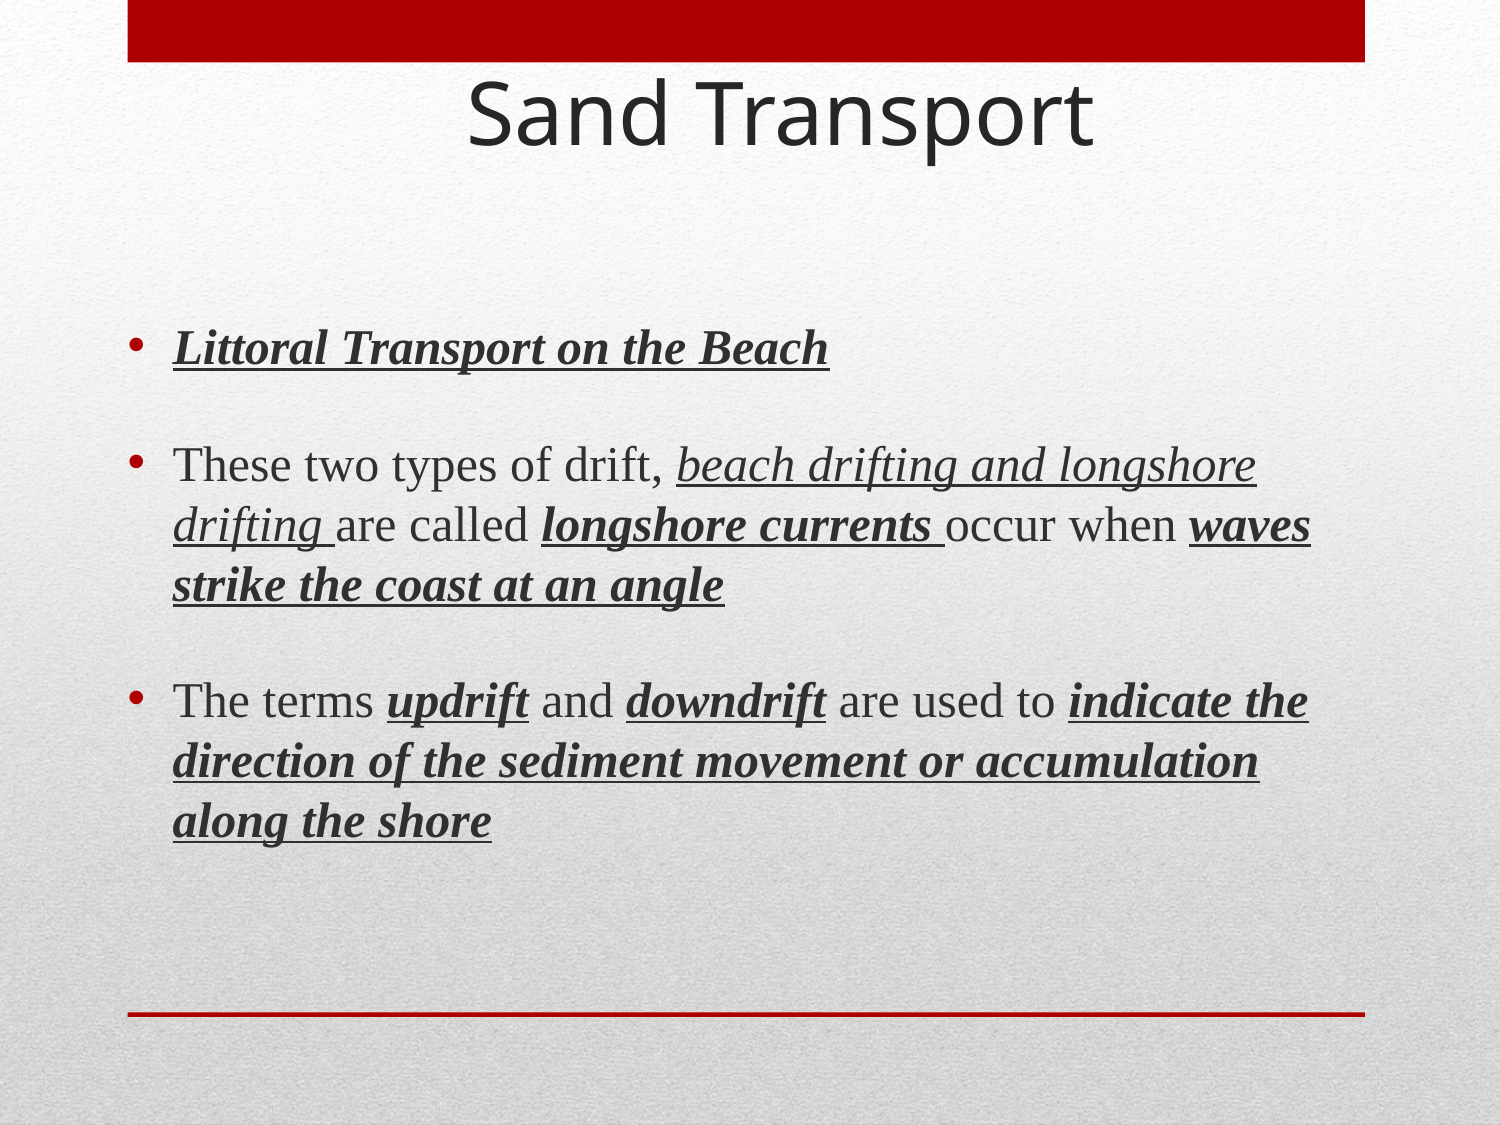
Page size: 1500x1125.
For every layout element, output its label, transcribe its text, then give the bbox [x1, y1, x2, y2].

list Littoral Transport on the Beach These two types of drift, beach drifting and longshore drifting are called longshore currents occur when waves strike the coast at an angle The terms updrift and downdrift are used to indicate the direction of the sediment movement or accumulation along the shore [112, 212, 1338, 950]
title Sand Transport [212, 50, 1350, 171]
